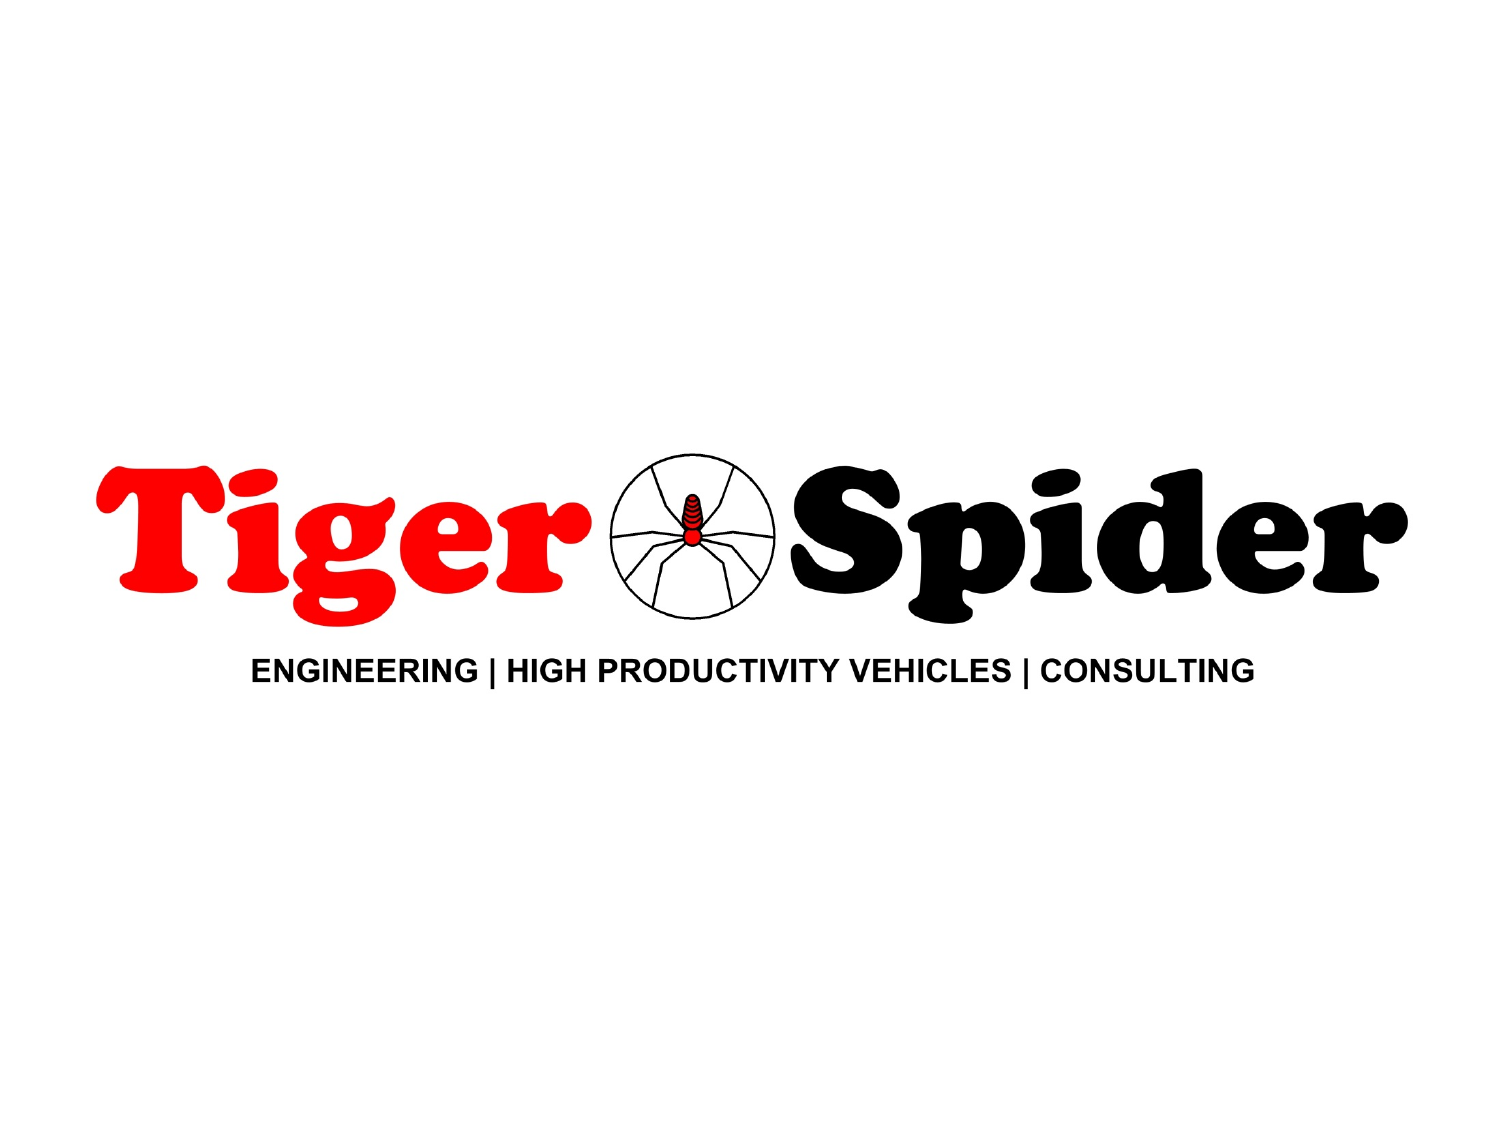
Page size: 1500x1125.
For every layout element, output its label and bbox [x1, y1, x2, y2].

picture [0, 110, 1500, 1015]
